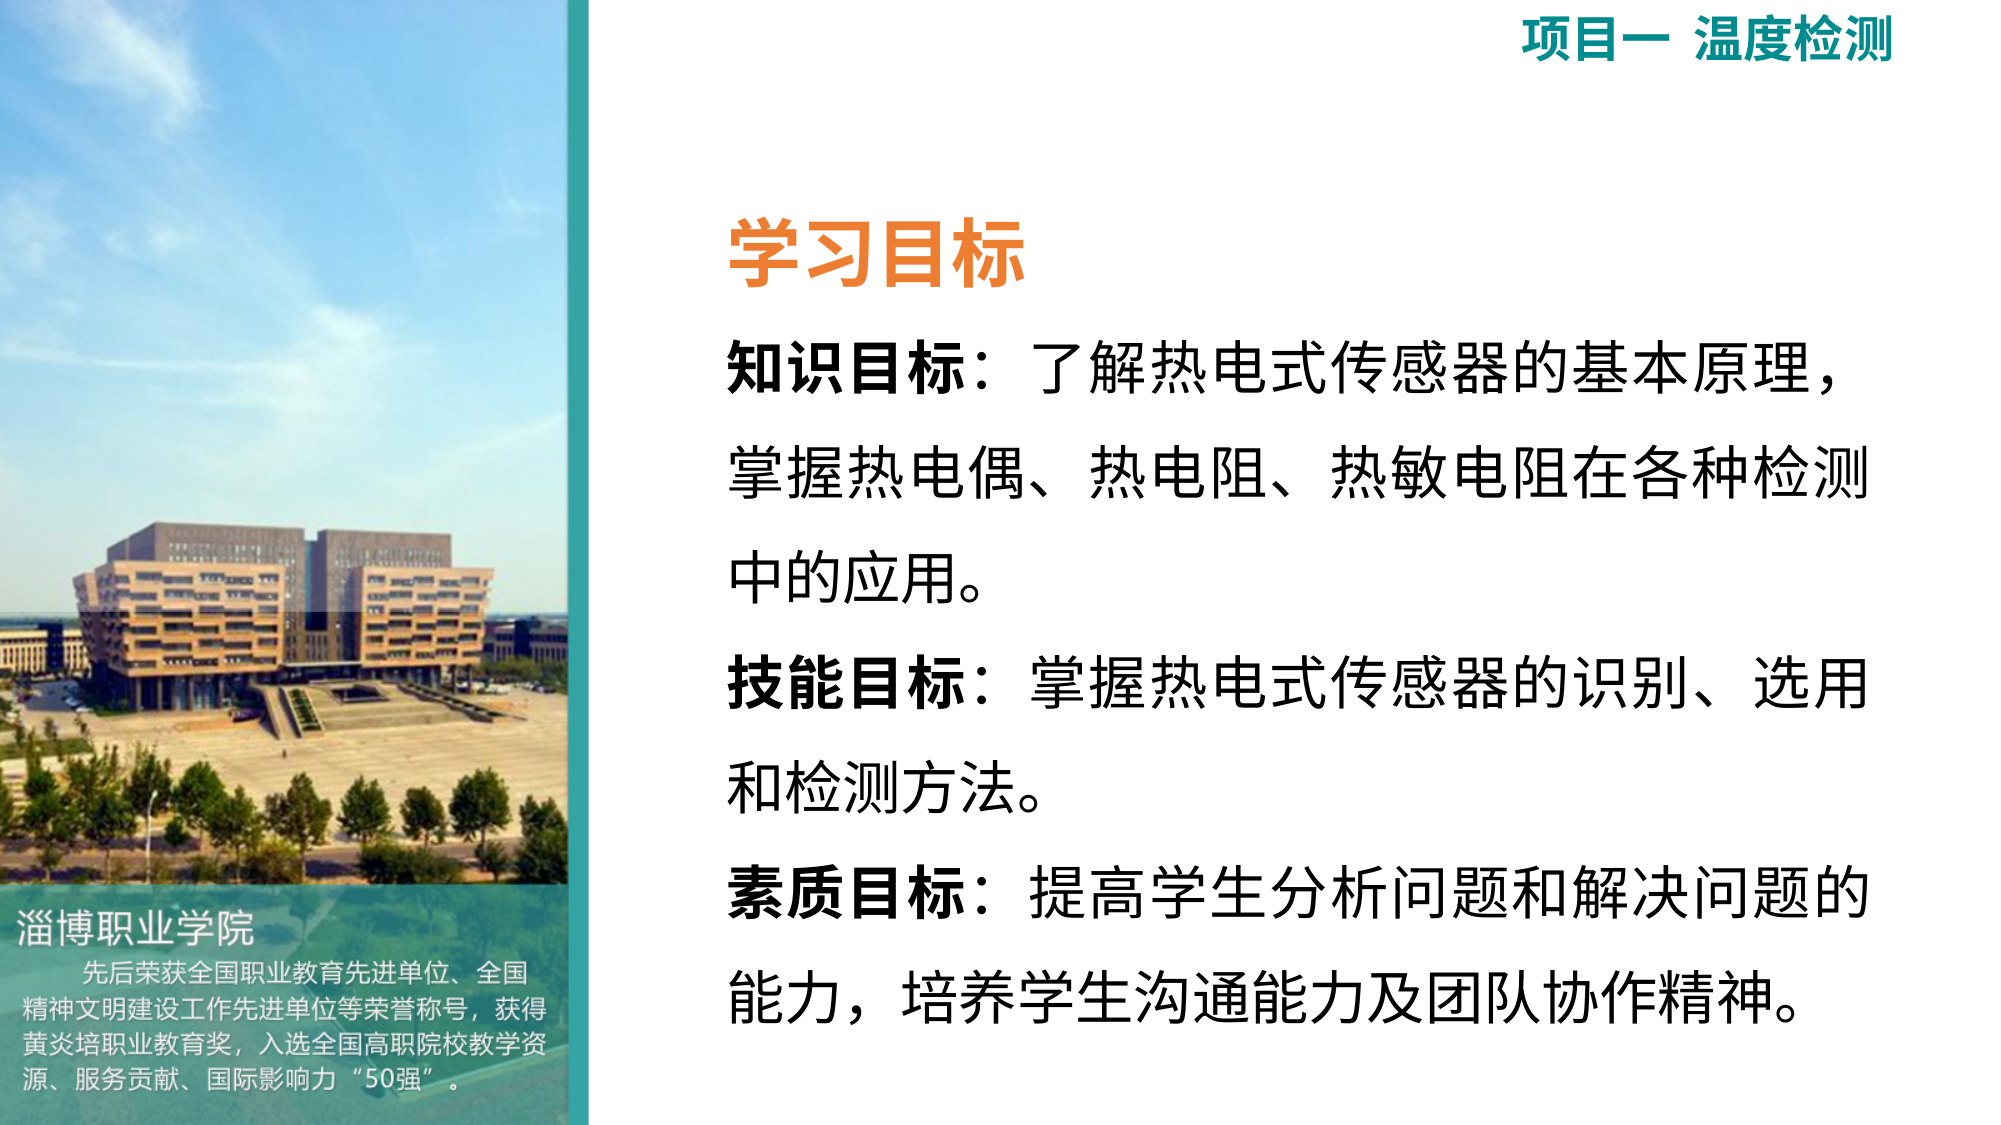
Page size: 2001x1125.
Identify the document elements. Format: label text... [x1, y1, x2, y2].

picture [0, 0, 589, 1125]
text_box 学习目标 知识目标：了解热电式传感器的基本原理，掌握热电偶、热电阻、热敏电阻在各种检测中的应用。 技能目标：掌握热电式传感器的识别、选用和检测方法。 素质目标：提高学生分析问题和解决问题的能力，培养学生沟通能力及团队协作精神。 [711, 153, 1887, 1039]
text_box 项目一 温度检测 [1506, 0, 1982, 75]
